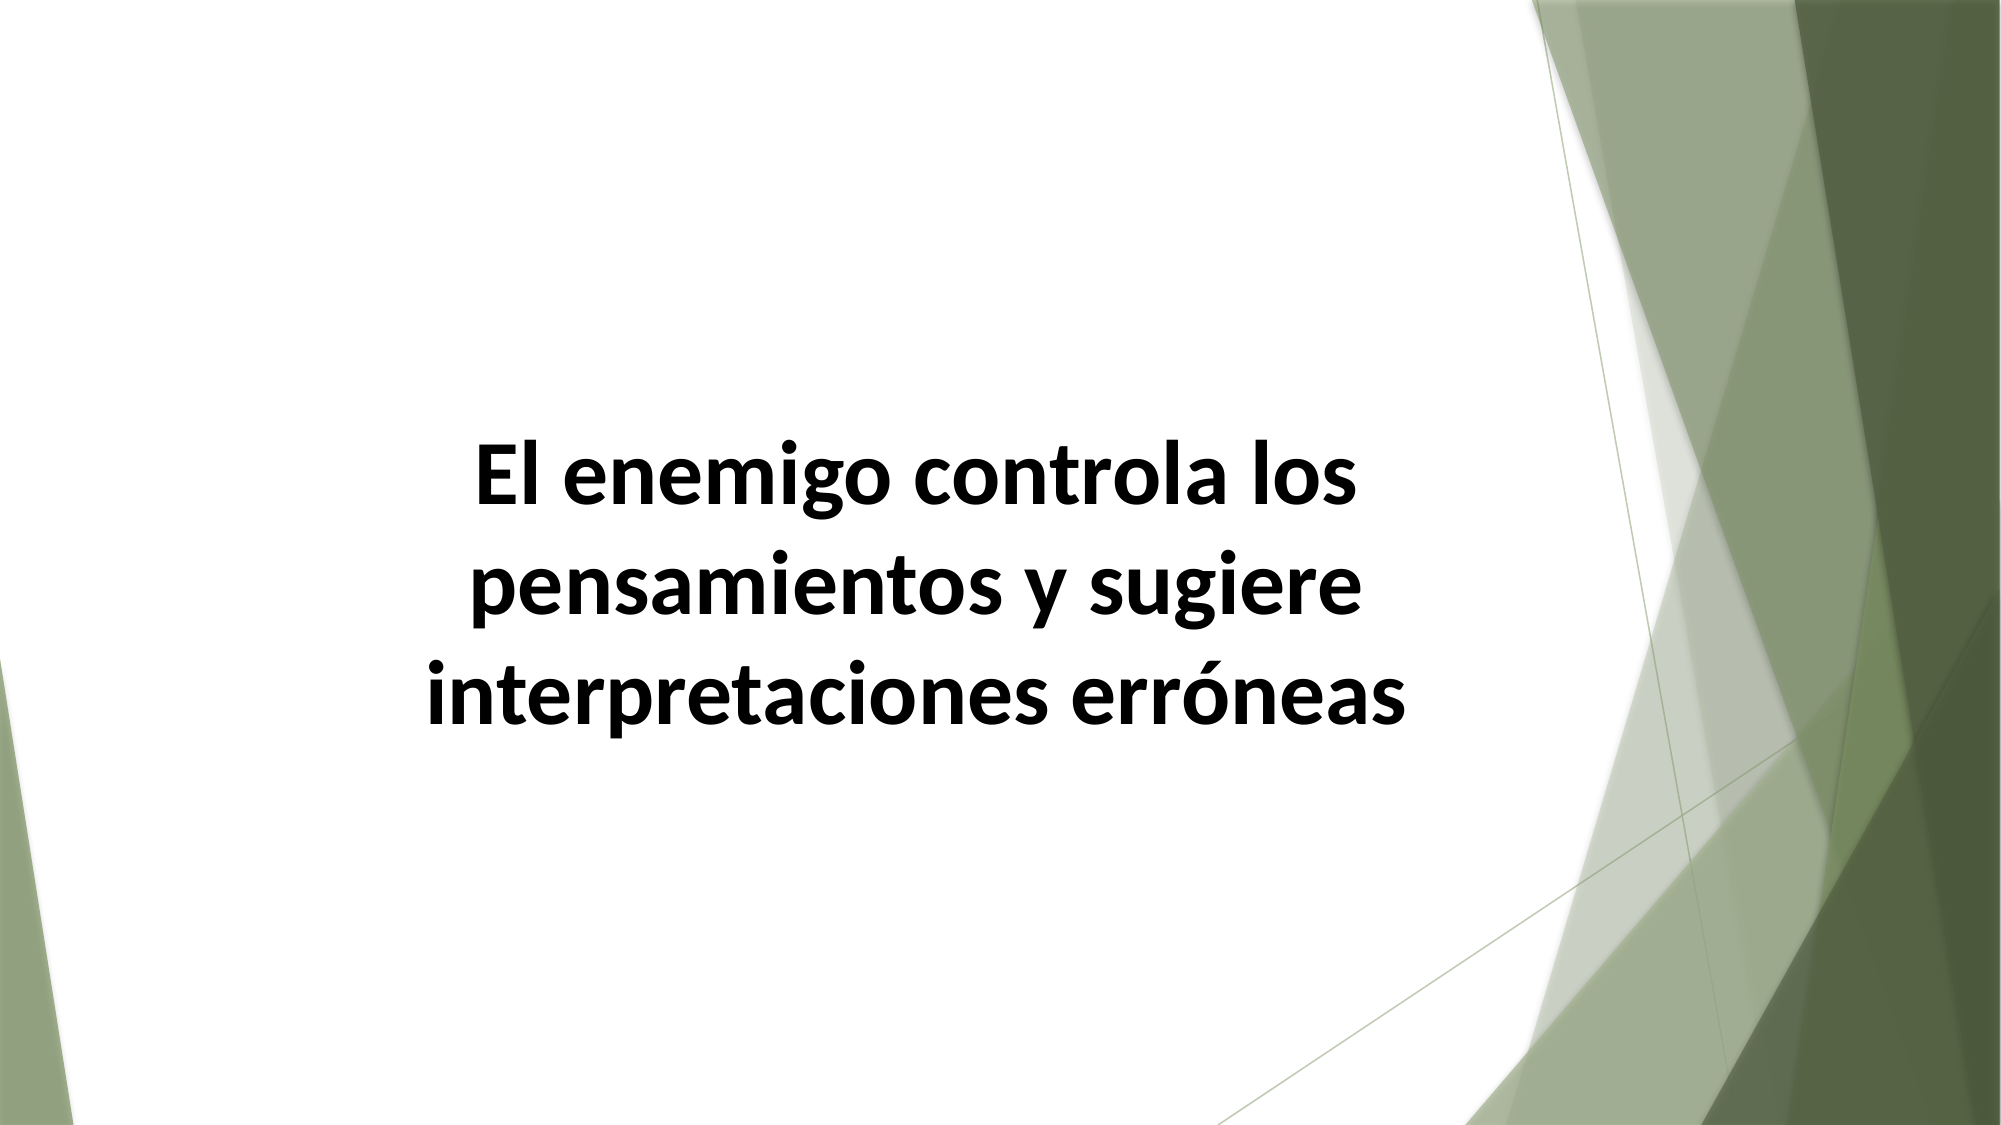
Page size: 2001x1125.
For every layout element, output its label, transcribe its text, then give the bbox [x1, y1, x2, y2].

text_box El enemigo controla los pensamientos y sugiere interpretaciones erróneas [371, 405, 1462, 751]
